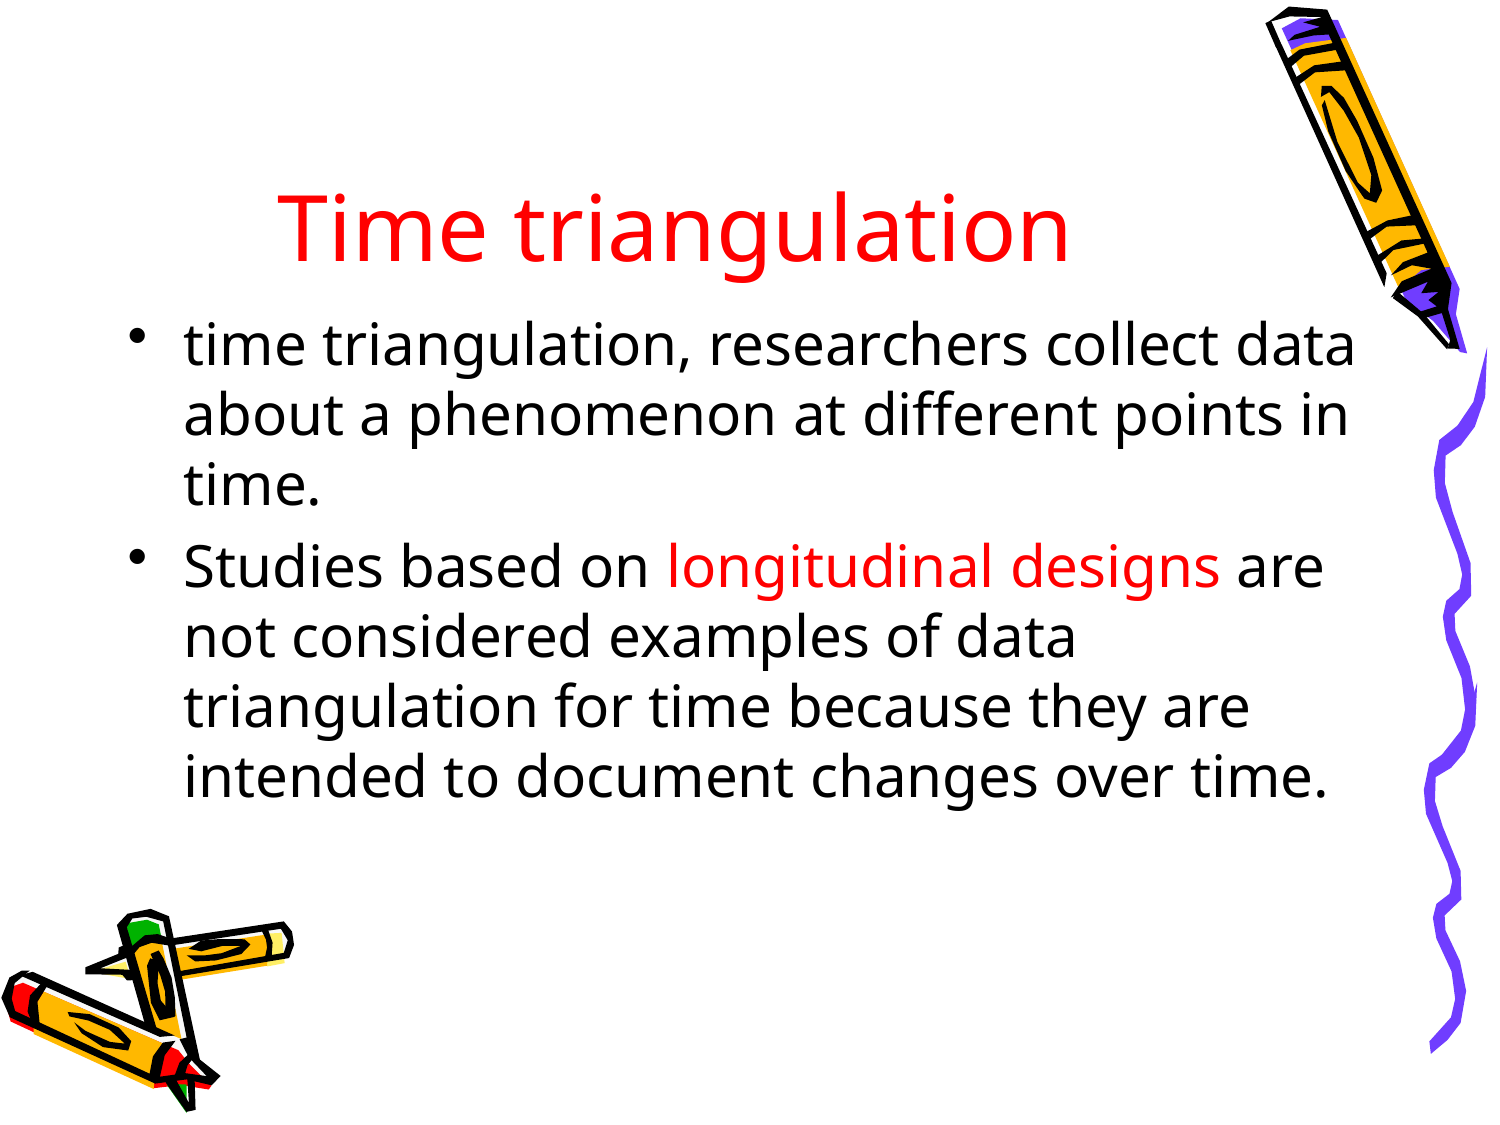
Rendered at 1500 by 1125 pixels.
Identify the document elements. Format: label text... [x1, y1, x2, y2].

list time triangulation, researchers collect data about a phenomenon at different points in time. Studies based on longitudinal designs are not considered examples of data triangulation for time because they are intended to document changes over time. [112, 299, 1376, 901]
title Time triangulation [112, 24, 1240, 288]
